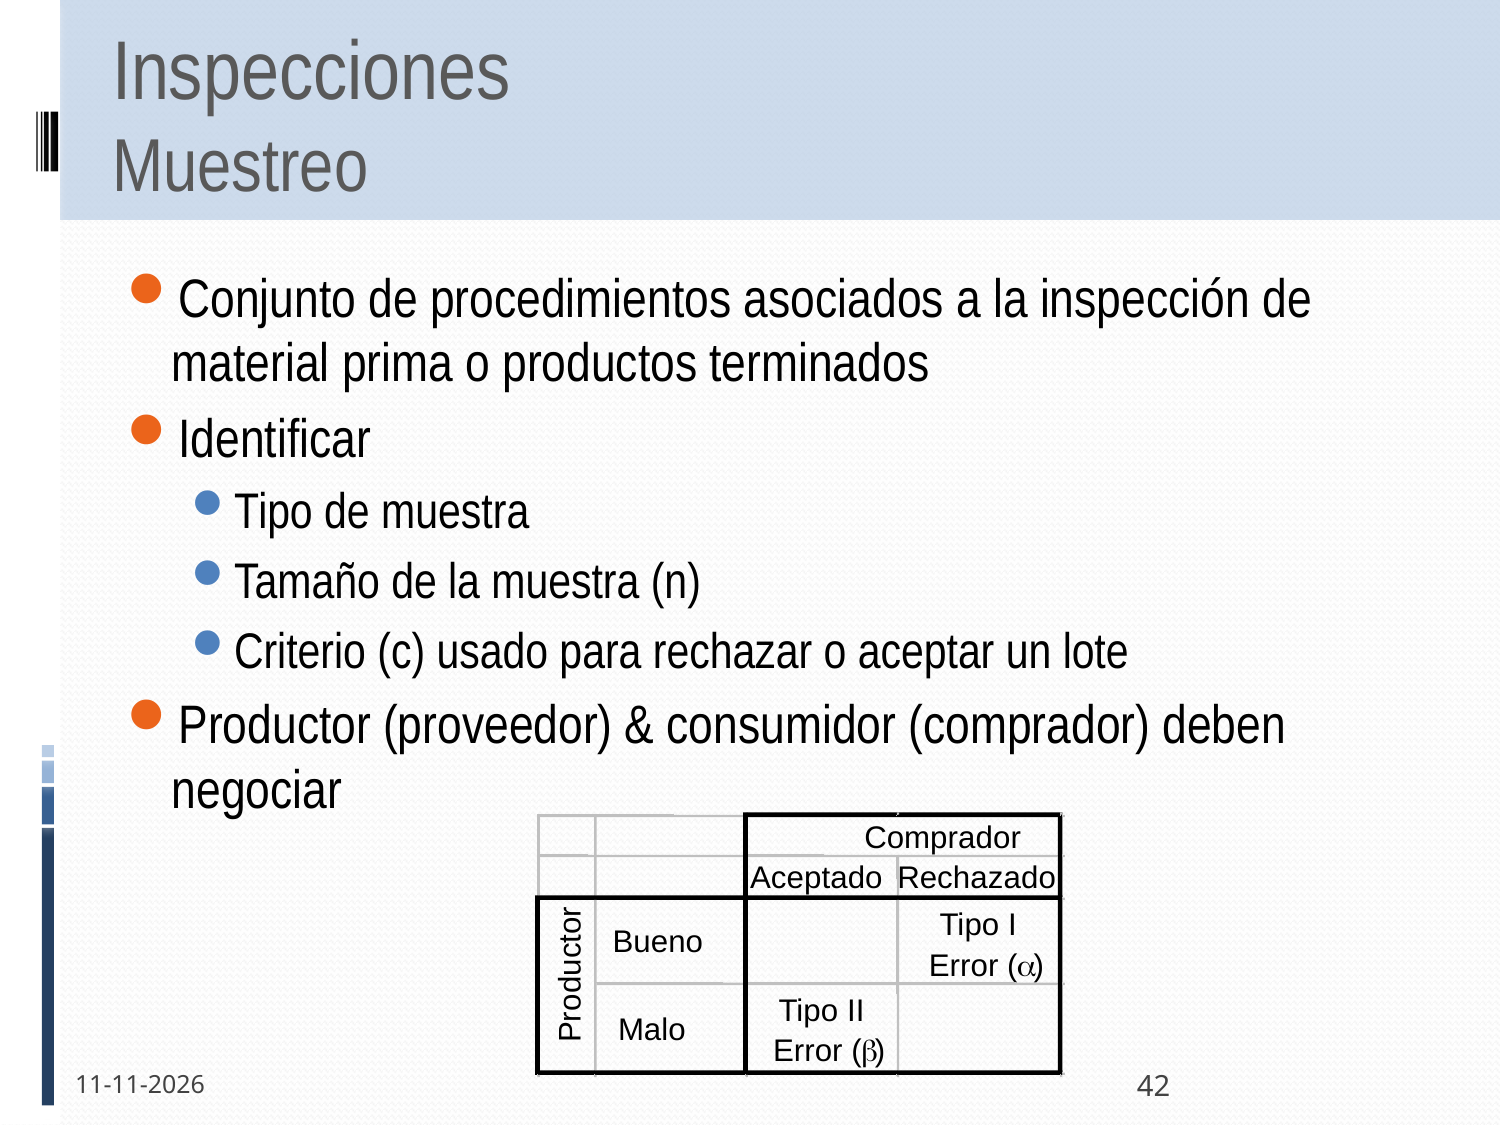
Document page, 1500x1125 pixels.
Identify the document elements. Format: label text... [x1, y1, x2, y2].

slide_number 42 [1045, 1046, 1171, 1107]
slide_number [75, 1042, 243, 1103]
list Conjunto de procedimientos asociados a la inspección de material prima o productos terminados Identificar Tipo de muestra Tamaño de la muestra (n) Criterio (c) usado para rechazar o aceptar un lote Productor (proveedor) & consumidor (comprador) deben negociar [111, 255, 1436, 1038]
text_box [534, 812, 1066, 1078]
title Inspecciones Muestreo [111, 18, 1436, 207]
